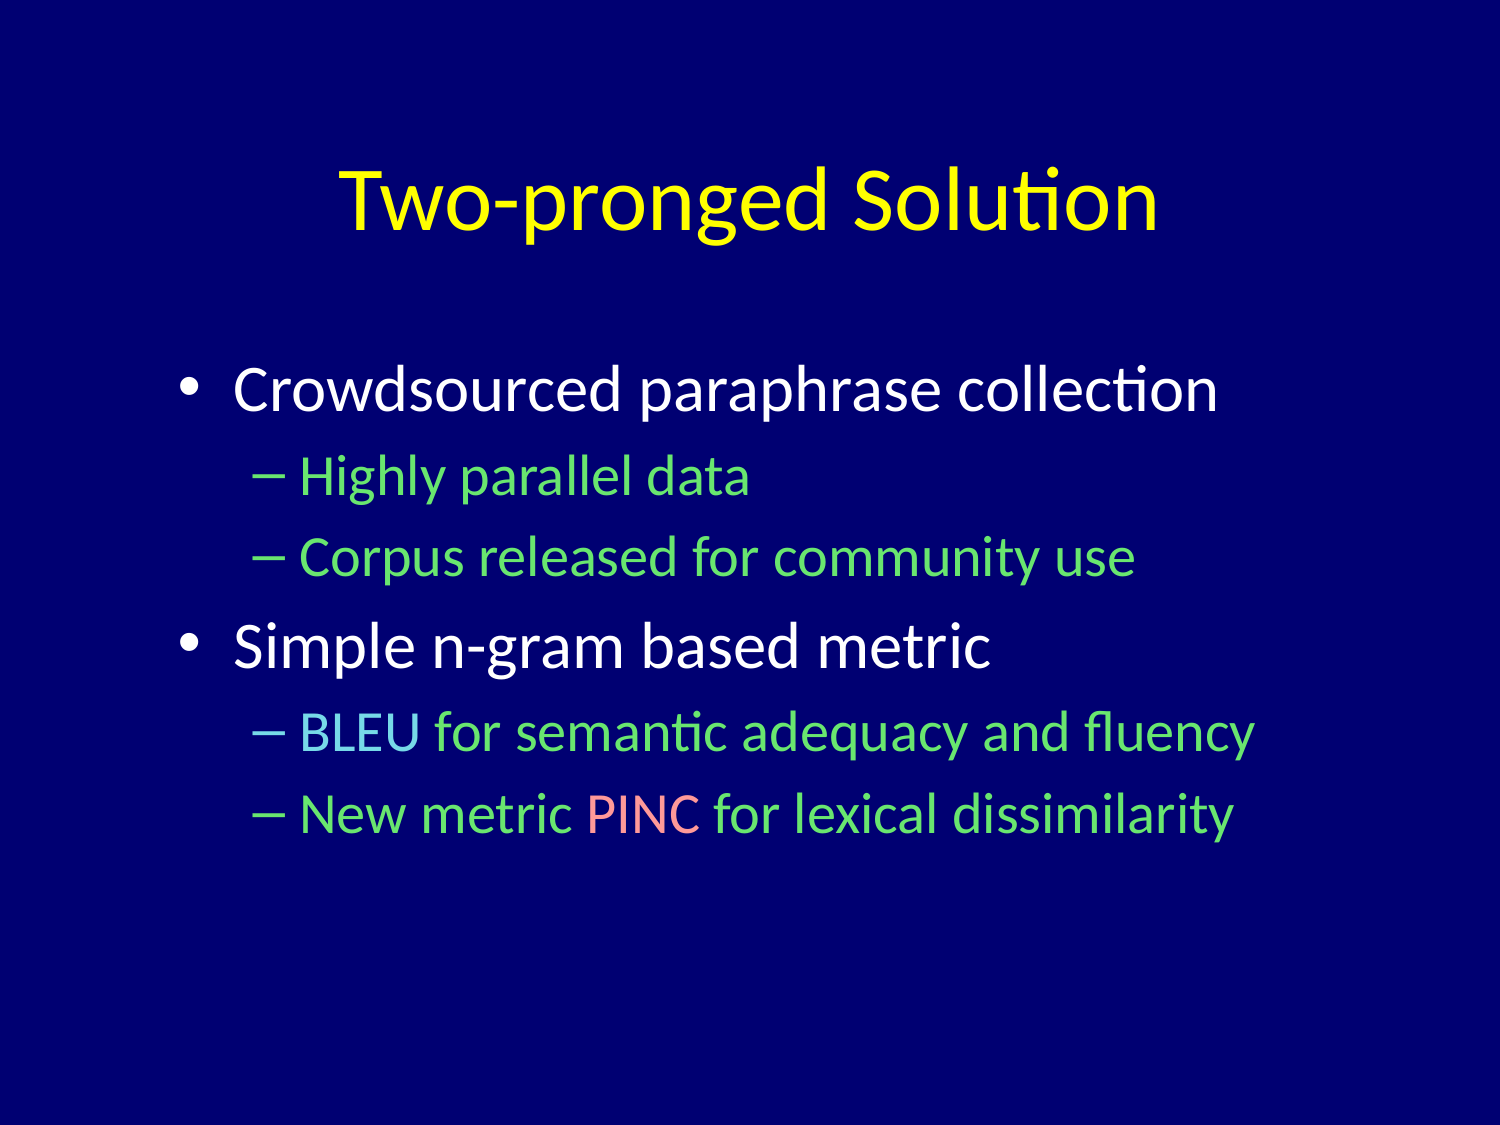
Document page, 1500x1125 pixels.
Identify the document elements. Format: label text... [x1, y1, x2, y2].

list Crowdsourced paraphrase collection Highly parallel data Corpus released for community use Simple n-gram based metric BLEU for semantic adequacy and fluency New metric PINC for lexical dissimilarity [162, 337, 1425, 975]
title Two-pronged Solution [75, 99, 1425, 288]
